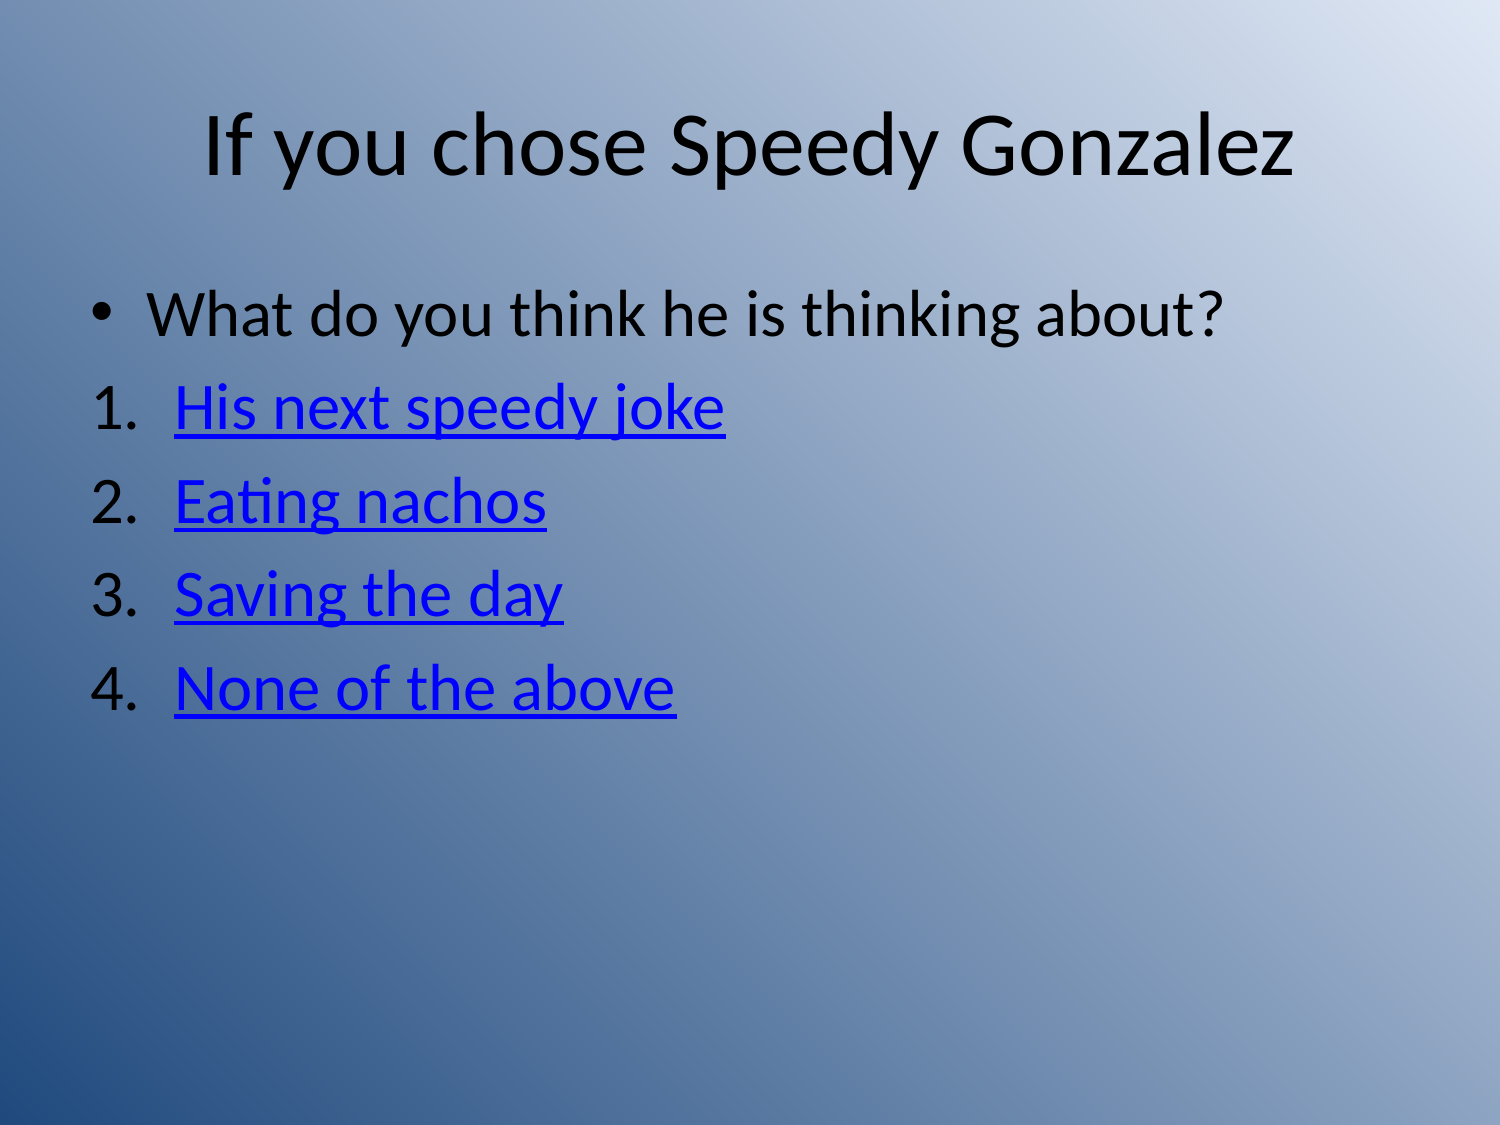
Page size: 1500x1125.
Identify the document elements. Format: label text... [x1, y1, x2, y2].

list What do you think he is thinking about? His next speedy joke Eating nachos Saving the day None of the above [75, 262, 1425, 1005]
title If you chose Speedy Gonzalez [75, 45, 1425, 233]
